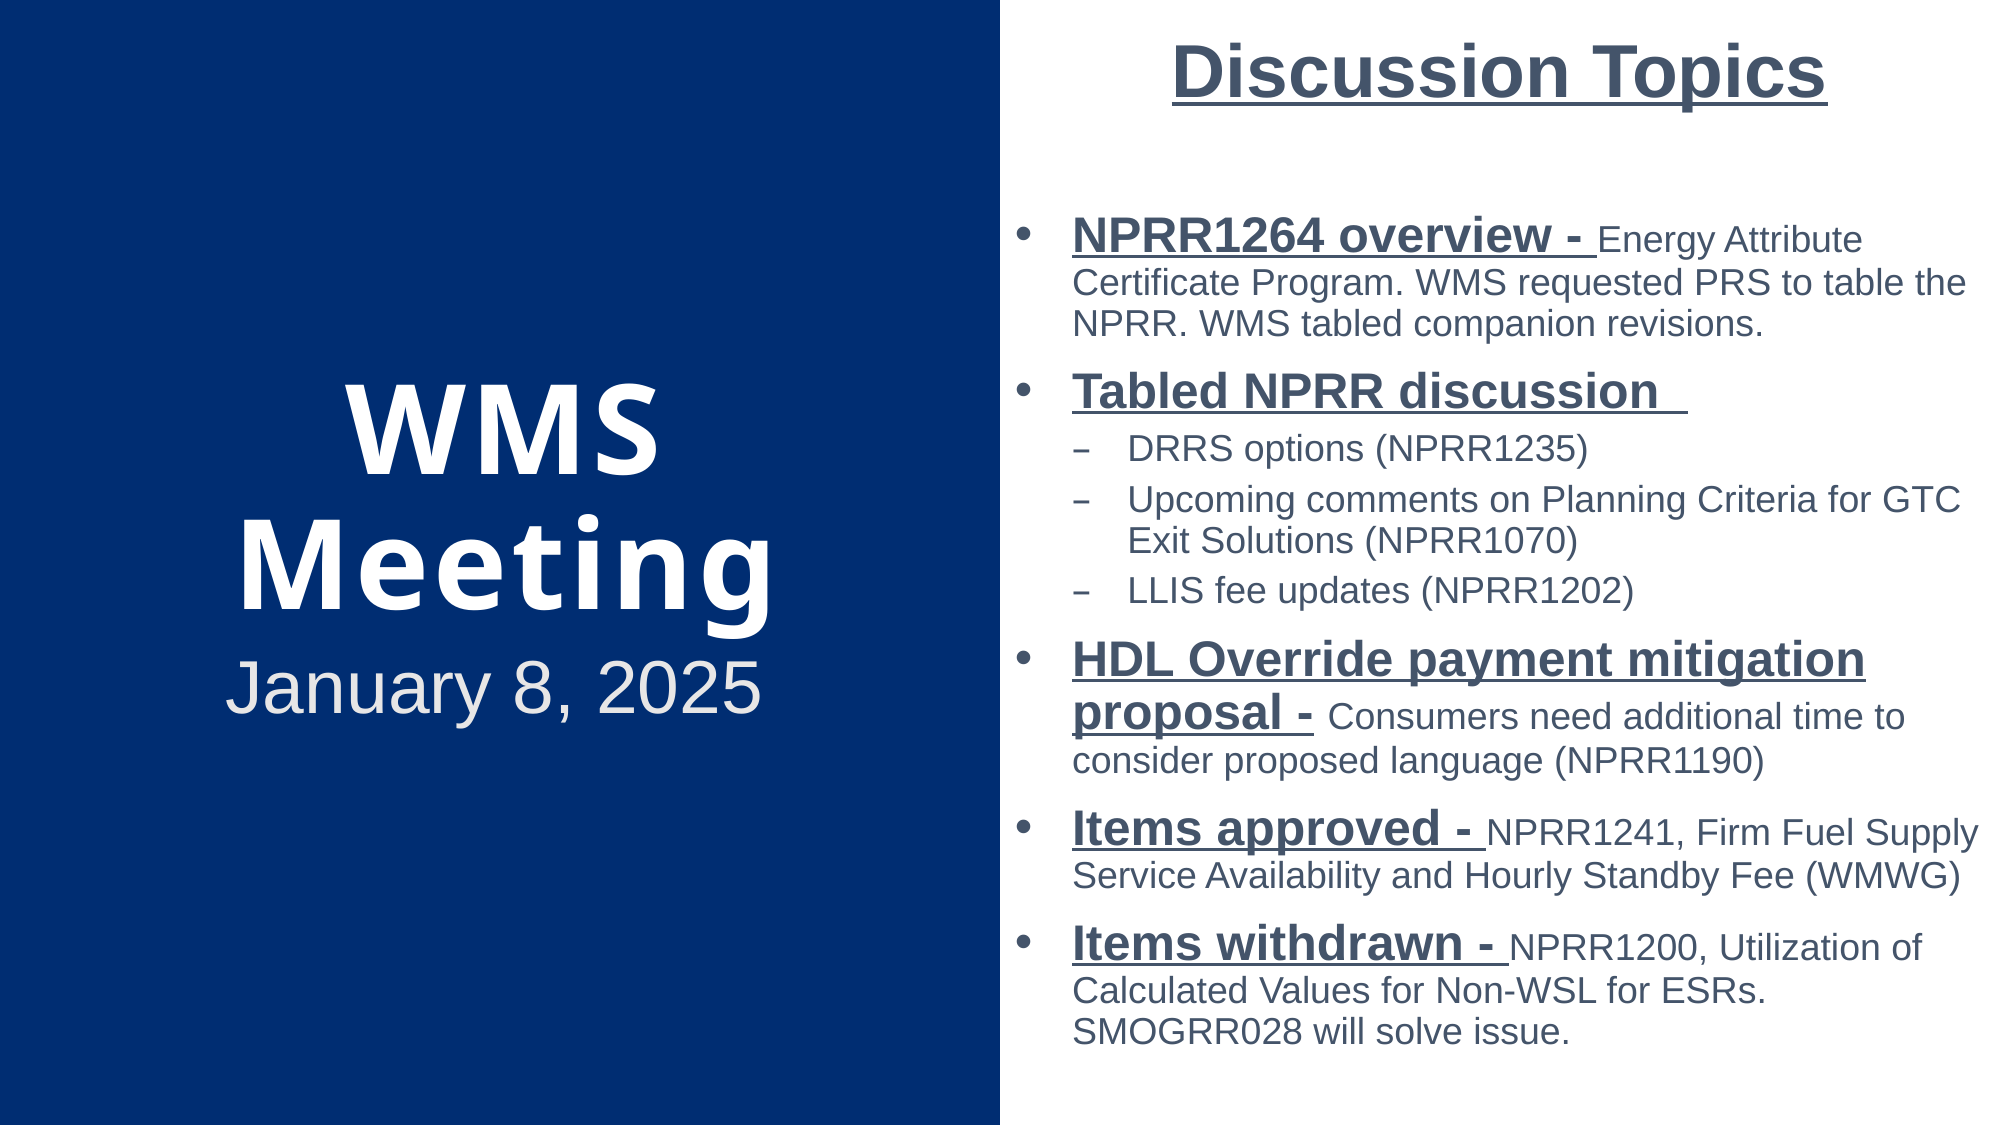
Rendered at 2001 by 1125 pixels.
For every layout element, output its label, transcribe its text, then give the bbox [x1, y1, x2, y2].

list Discussion Topics NPRR1264 overview - Energy Attribute Certificate Program. WMS requested PRS to table the NPRR. WMS tabled companion revisions. Tabled NPRR discussion DRRS options (NPRR1235) Upcoming comments on Planning Criteria for GTC Exit Solutions (NPRR1070) LLIS fee updates (NPRR1202) HDL Override payment mitigation proposal - Consumers need additional time to consider proposed language (NPRR1190) Items approved - NPRR1241, Firm Fuel Supply Service Availability and Hourly Standby Fee (WMWG) Items withdrawn - NPRR1200, Utilization of Calculated Values for Non-WSL for ESRs. SMOGRR028 will solve issue. [999, 25, 2000, 1125]
subtitle January 8, 2025 [38, 641, 951, 739]
title WMS Meeting [49, 356, 962, 645]
